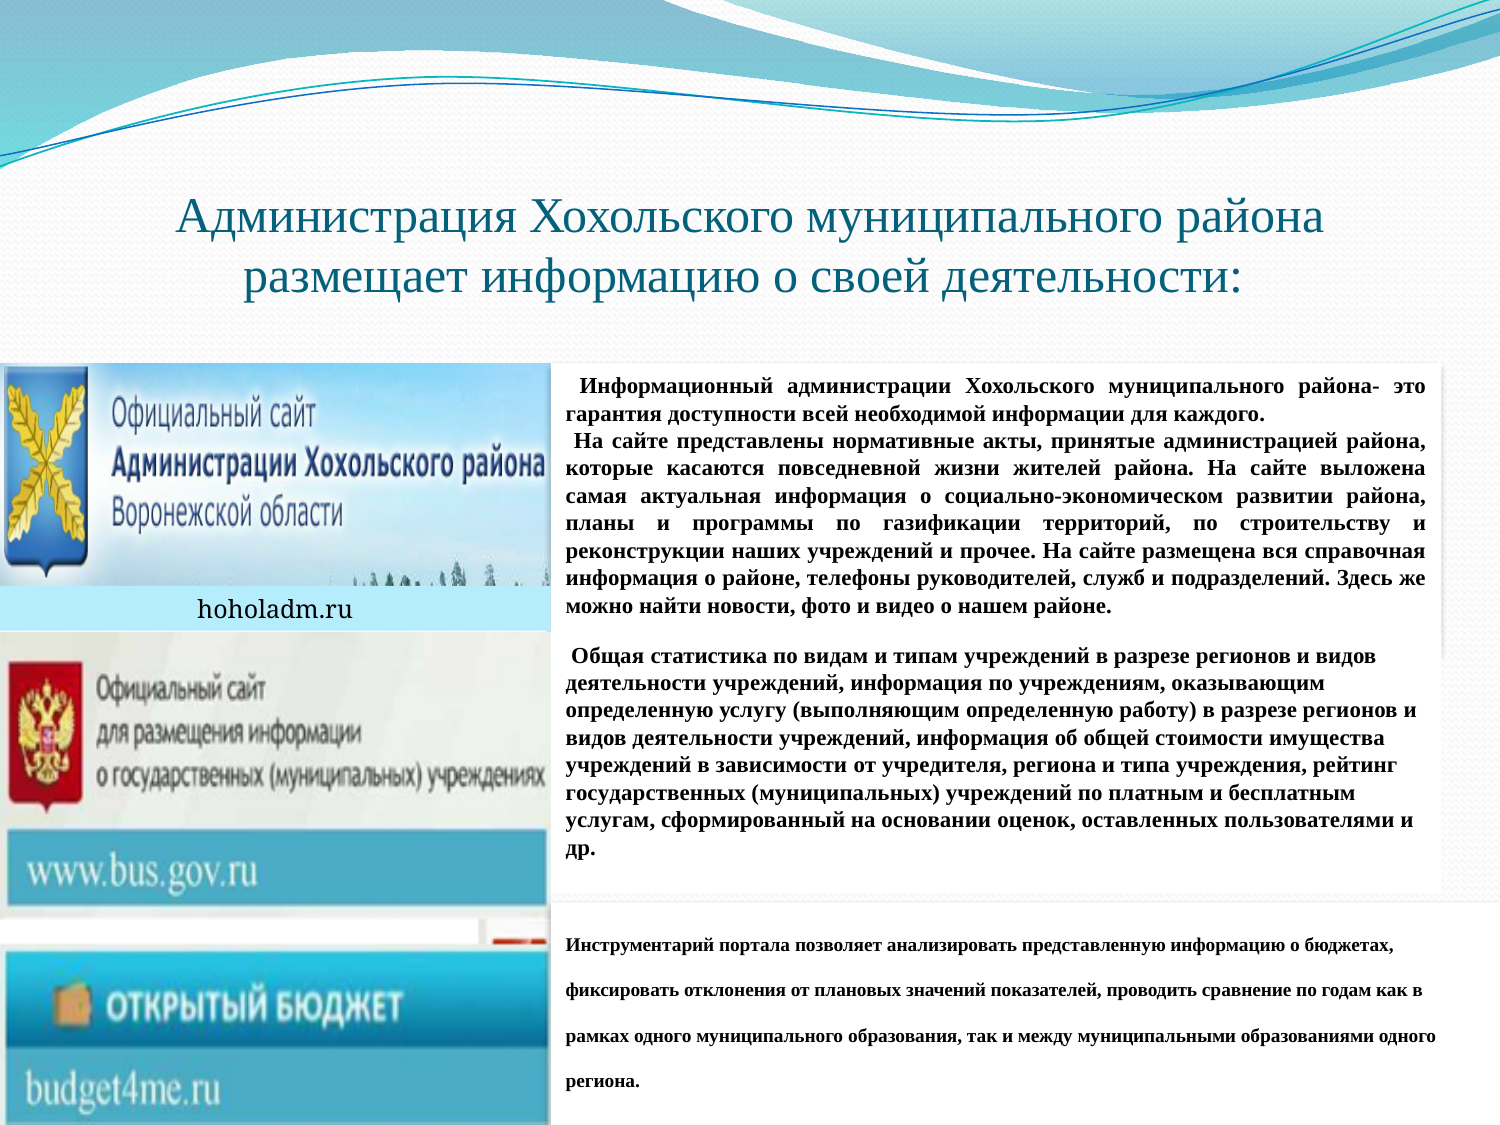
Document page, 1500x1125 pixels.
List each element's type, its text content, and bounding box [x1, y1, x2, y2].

text_box Инструментарий портала позволяет анализировать представленную информацию о бюджетах, фиксировать отклонения от плановых значений показателей, проводить сравнение по годам как в рамках одного муниципального образования, так и между муниципальными образованиями одного региона. [556, 900, 1500, 1125]
title Администрация Хохольского муниципального района размещает информацию о своей деятельности: [75, 115, 1425, 303]
text_box Информационный администрации Хохольского муниципального района- это гарантия доступности всей необходимой информации для каждого. На сайте представлены нормативные акты, принятые администрацией района, которые касаются повседневной жизни жителей района. На сайте выложена самая актуальная информация о социально-экономическом развитии района, планы и программы по газификации территорий, по строительству и реконструкции наших учреждений и прочее. На сайте размещена вся справочная информация о районе, телефоны руководителей, служб и подразделений. Здесь же можно найти новости, фото и видео о нашем районе. [549, 361, 1443, 631]
picture [0, 632, 552, 1125]
text_box Общая статистика по видам и типам учреждений в разрезе регионов и видов деятельности учреждений, информация по учреждениям, оказывающим определенную услугу (выполняющим определенную работу) в разрезе регионов и видов деятельности учреждений, информация об общей стоимости имущества учреждений в зависимости от учредителя, региона и типа учреждения, рейтинг государственных (муниципальных) учреждений по платным и бесплатным услугам, сформированный на основании оценок, оставленных пользователями и др. [549, 631, 1443, 895]
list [0, 362, 552, 587]
text_box hoholadm.ru [0, 598, 551, 631]
